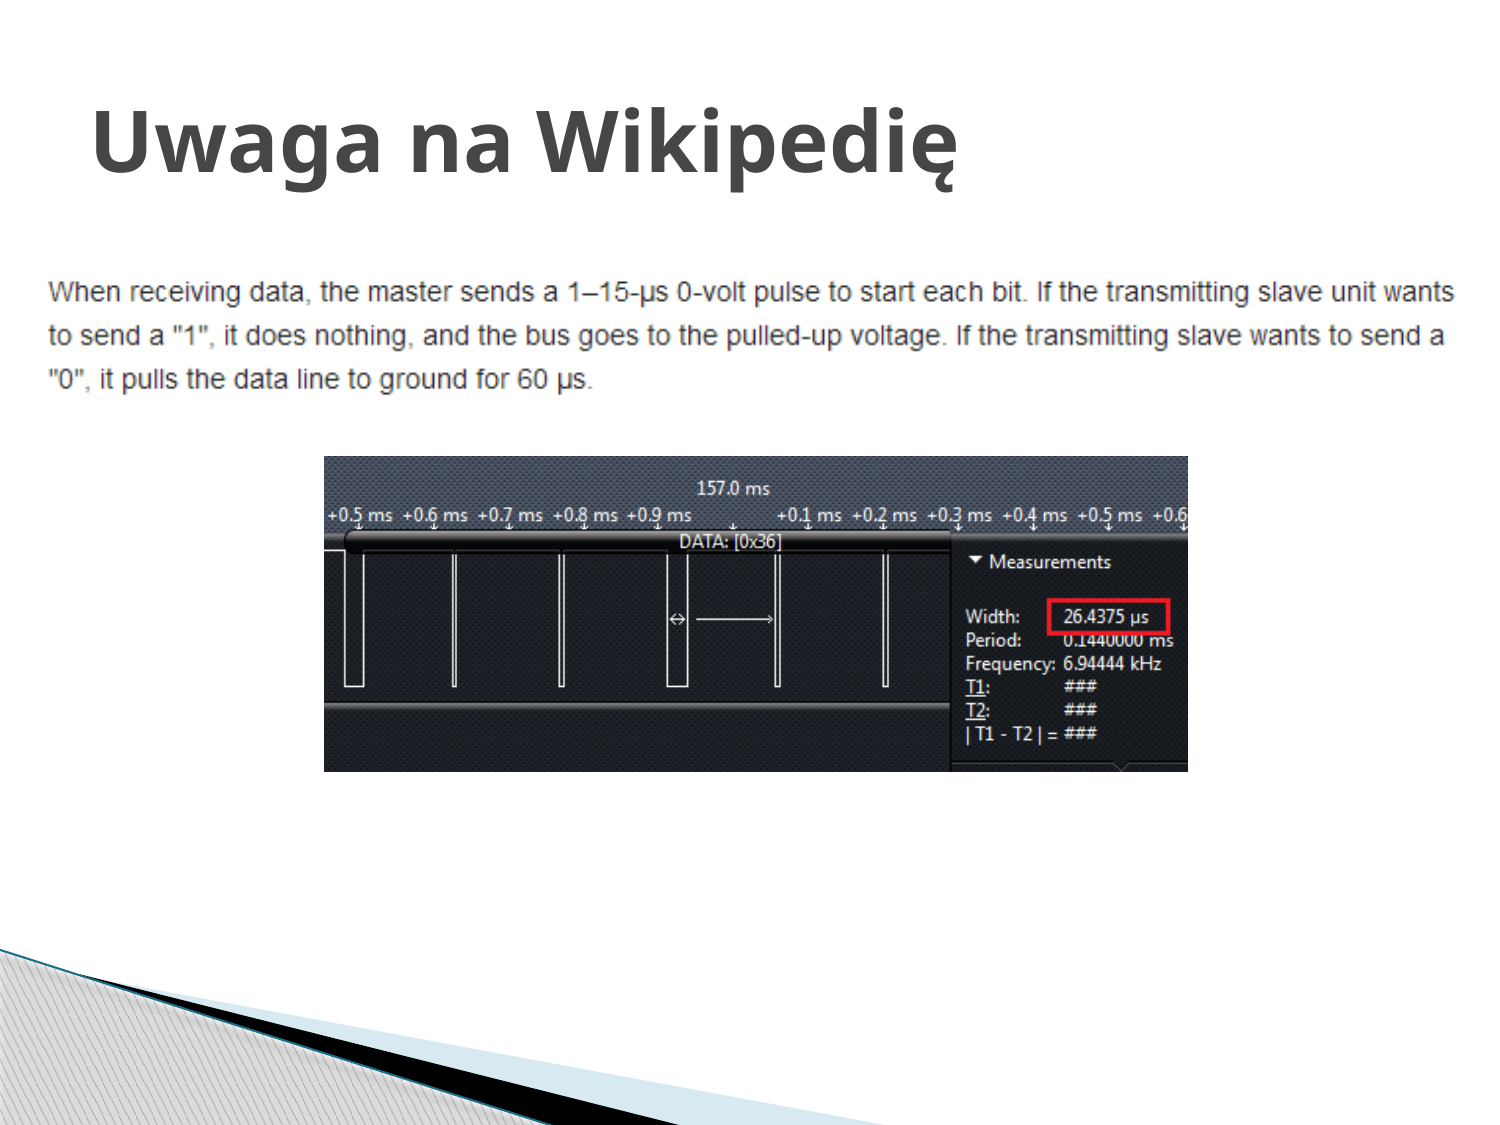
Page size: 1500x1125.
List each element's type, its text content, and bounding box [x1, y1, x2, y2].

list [40, 278, 1467, 410]
picture [324, 455, 1188, 773]
title Uwaga na Wikipedię [75, 45, 1425, 233]
